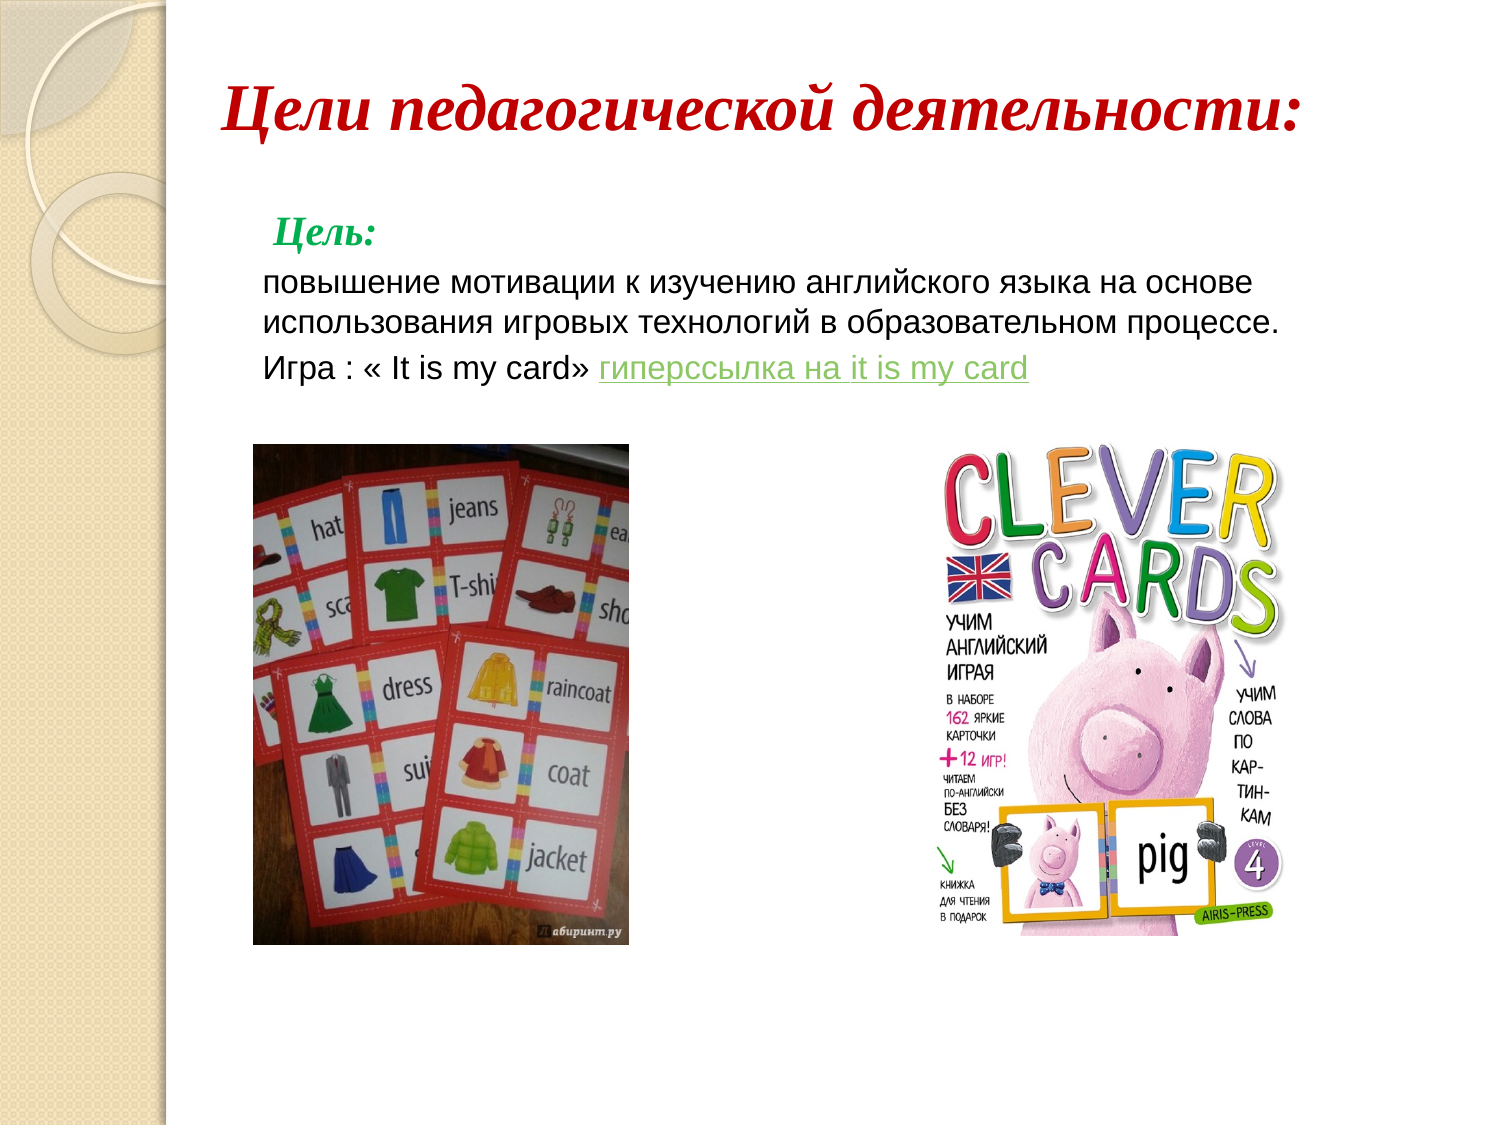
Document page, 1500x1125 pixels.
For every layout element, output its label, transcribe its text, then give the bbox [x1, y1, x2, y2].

picture [253, 444, 630, 945]
title Цели педагогической деятельности: [206, 50, 1437, 238]
list Цель: повышение мотивации к изучению английского языка на основе использования игровых технологий в образовательном процессе. Игра : « It is my card» гиперссылка на it is my card [235, 196, 1466, 398]
picture [879, 432, 1337, 937]
